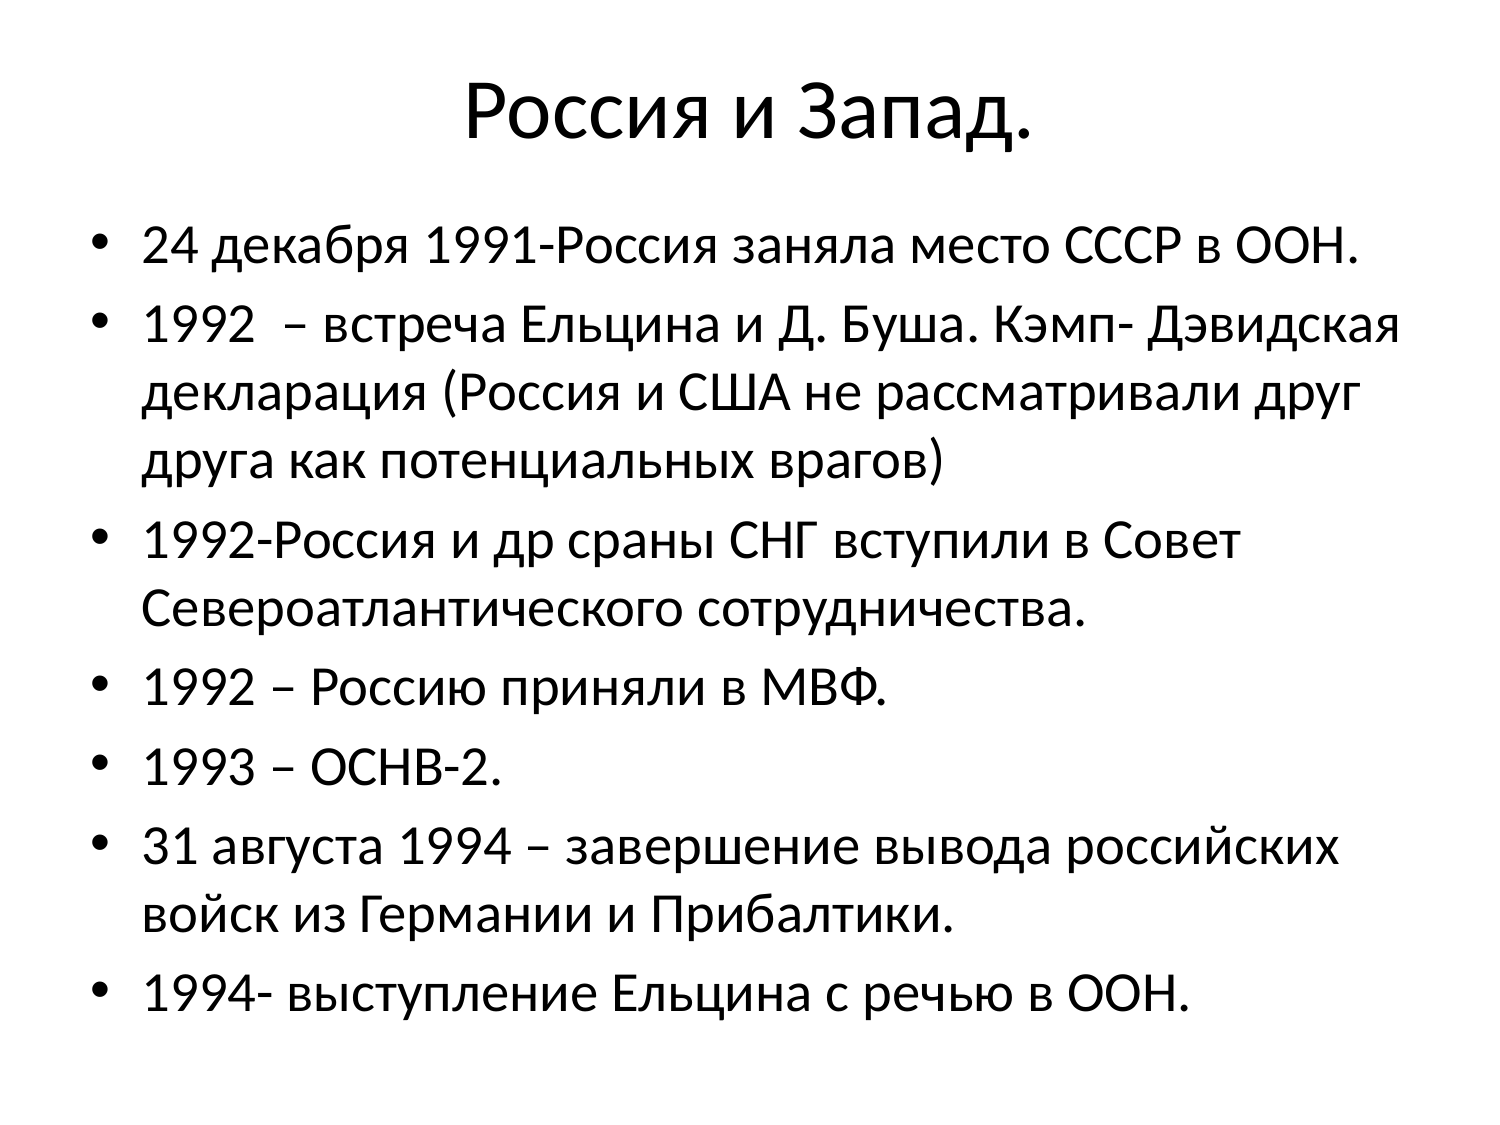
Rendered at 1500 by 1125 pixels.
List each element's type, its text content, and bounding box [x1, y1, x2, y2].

title Россия и Запад. [75, 45, 1425, 164]
list 24 декабря 1991-Россия заняла место СССР в ООН. 1992 – встреча Ельцина и Д. Буша. Кэмп- Дэвидская декларация (Россия и США не рассматривали друг друга как потенциальных врагов) 1992-Россия и др сраны СНГ вступили в Совет Североатлантического сотрудничества. 1992 – Россию приняли в МВФ. 1993 – ОСНВ-2. 31 августа 1994 – завершение вывода российских войск из Германии и Прибалтики. 1994- выступление Ельцина с речью в ООН. [75, 199, 1425, 1090]
